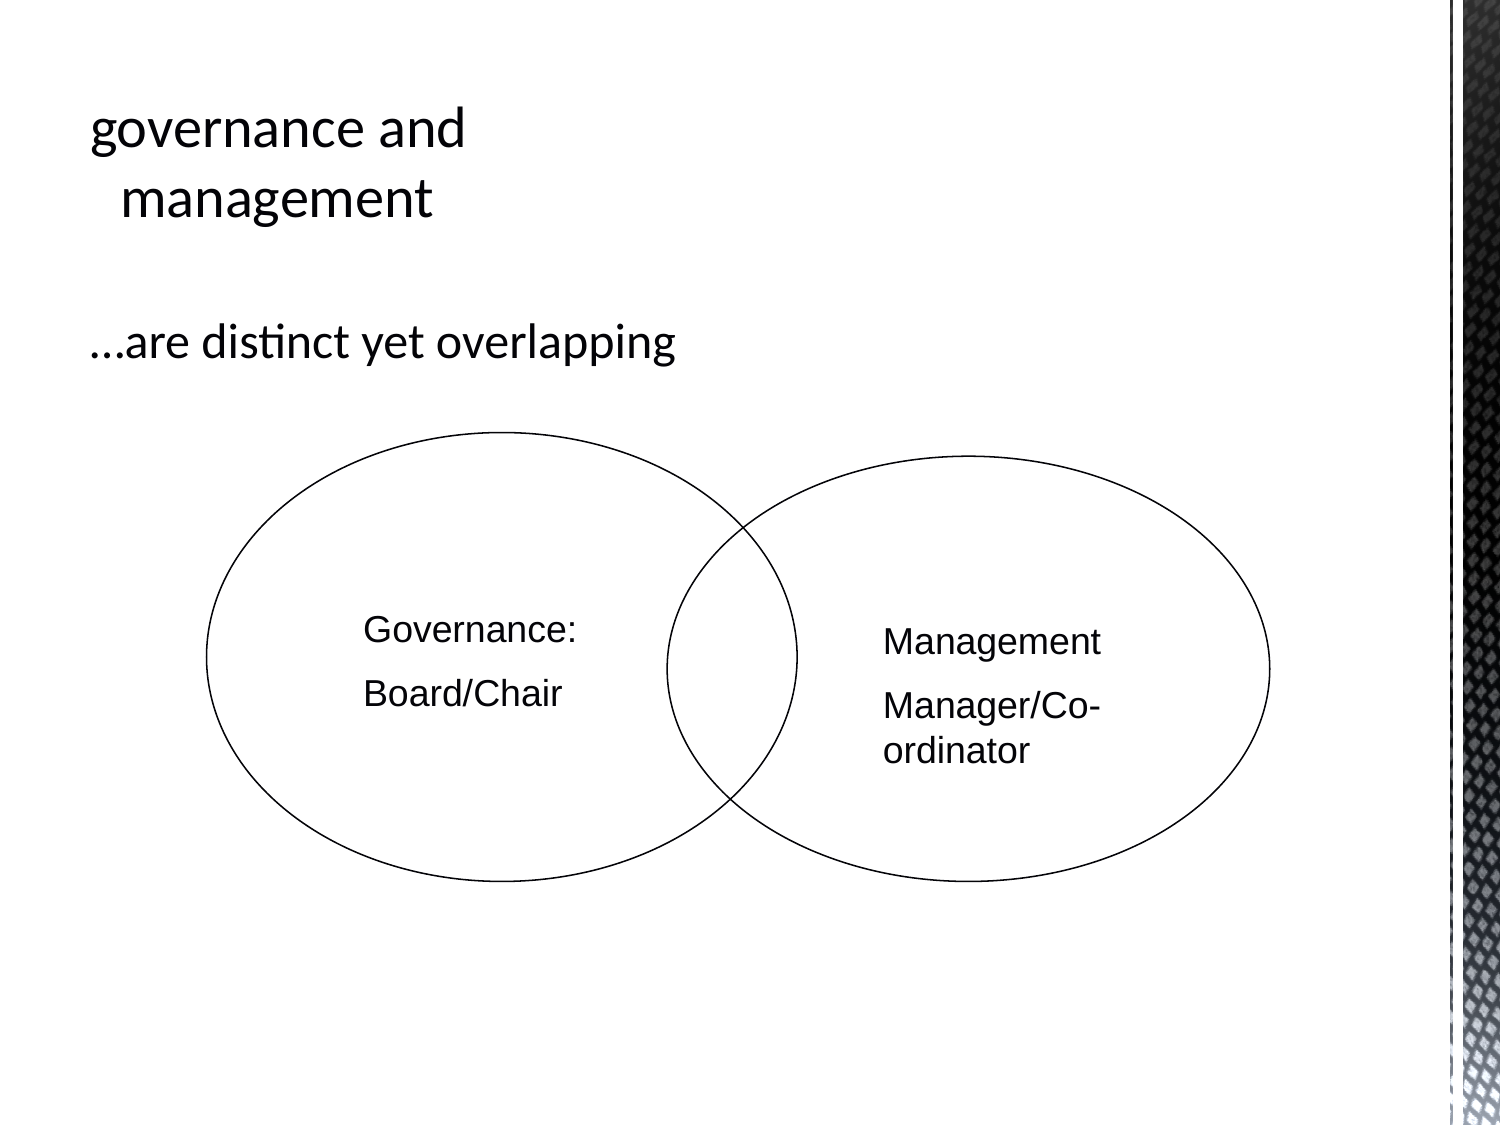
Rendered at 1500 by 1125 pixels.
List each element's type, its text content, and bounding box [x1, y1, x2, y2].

picture [1447, 0, 1500, 1125]
list governance and management …are distinct yet overlapping [75, 75, 762, 1013]
text_box Governance: Board/Chair [348, 597, 656, 722]
text_box Management Manager/Co-ordinator [868, 609, 1152, 779]
text_box [667, 456, 1270, 882]
text_box [206, 432, 743, 882]
